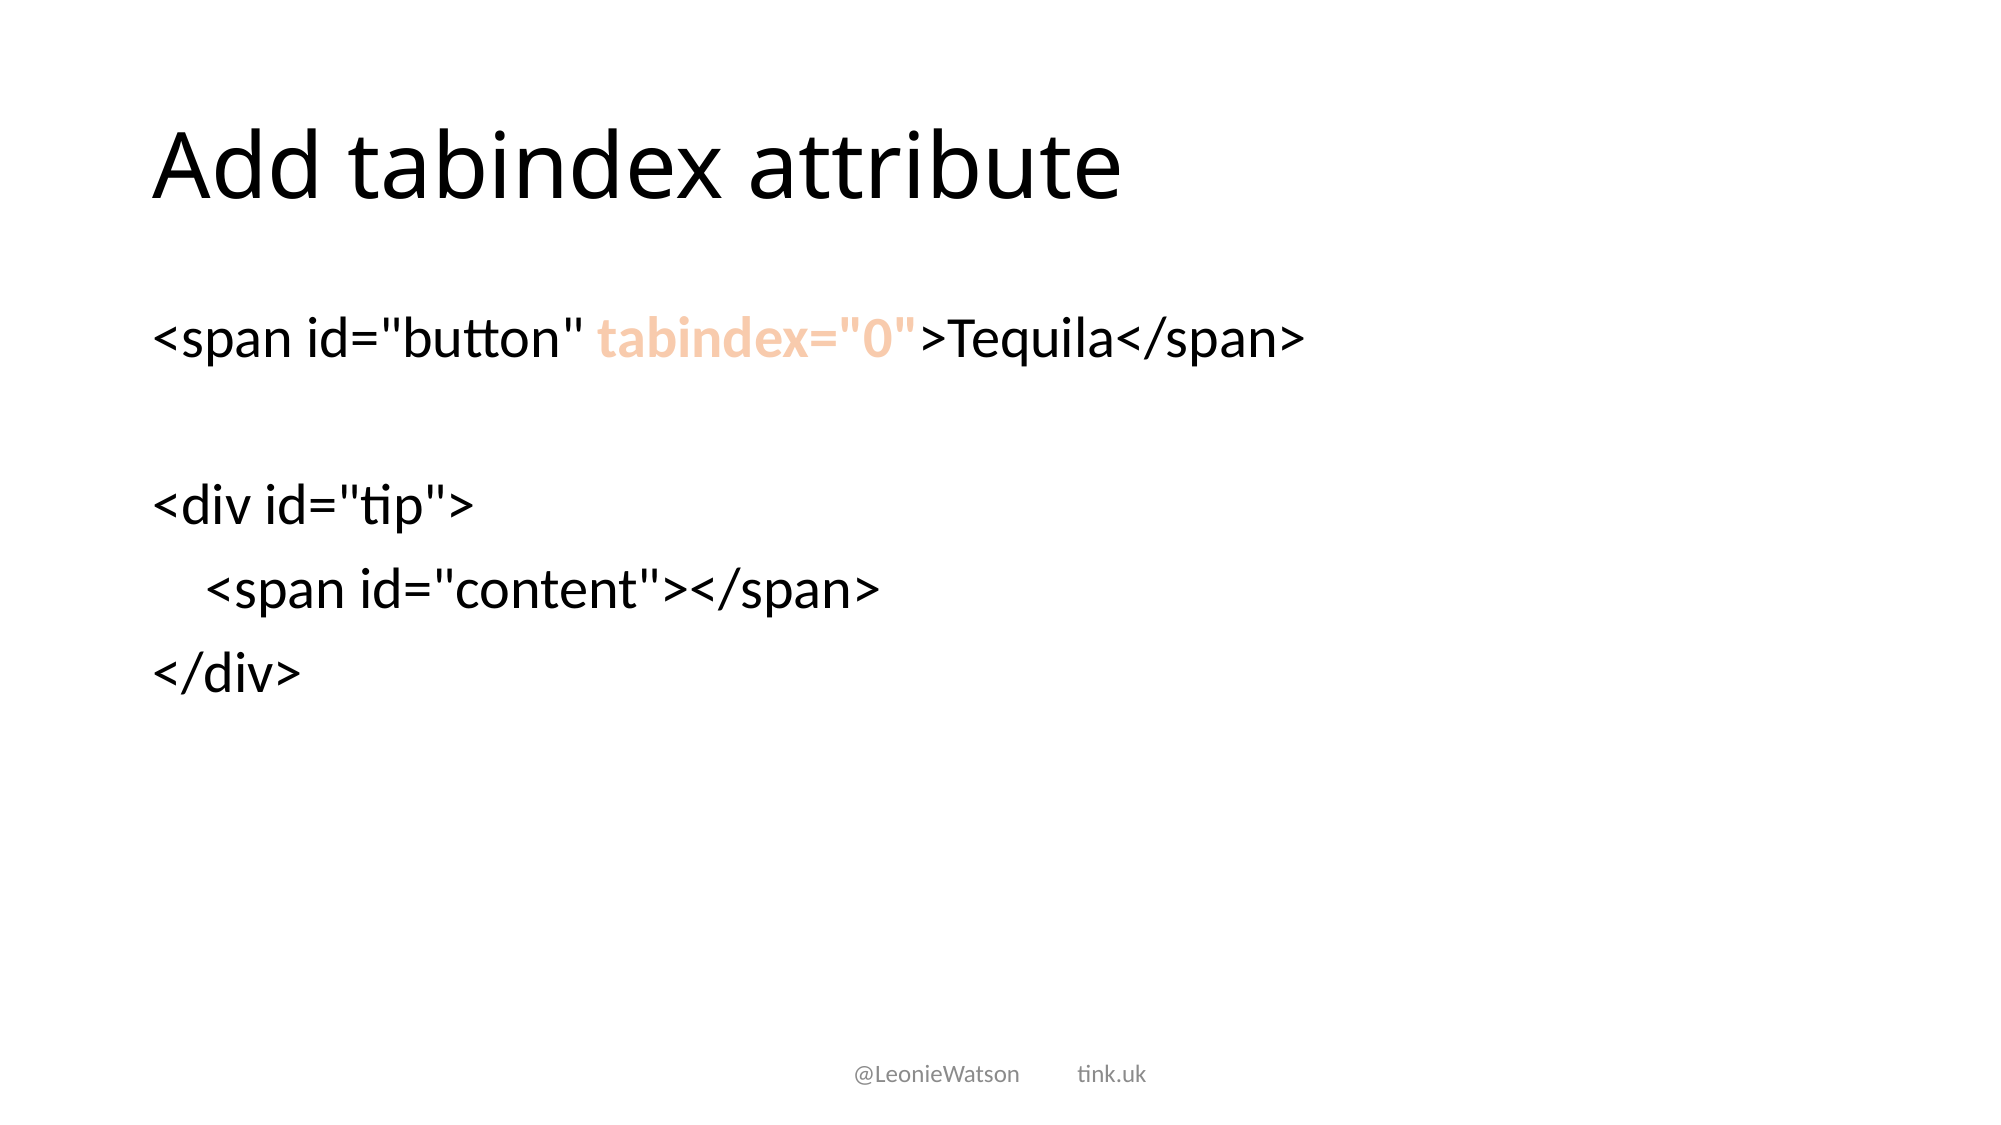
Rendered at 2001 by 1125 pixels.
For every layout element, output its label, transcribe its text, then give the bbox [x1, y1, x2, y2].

list <span id="button" tabindex="0">Tequila</span> <div id="tip"> <span id="content"></span> </div> [137, 299, 1863, 1014]
footer @LeonieWatson tink.uk [662, 1042, 1338, 1103]
title Add tabindex attribute [137, 59, 1863, 278]
